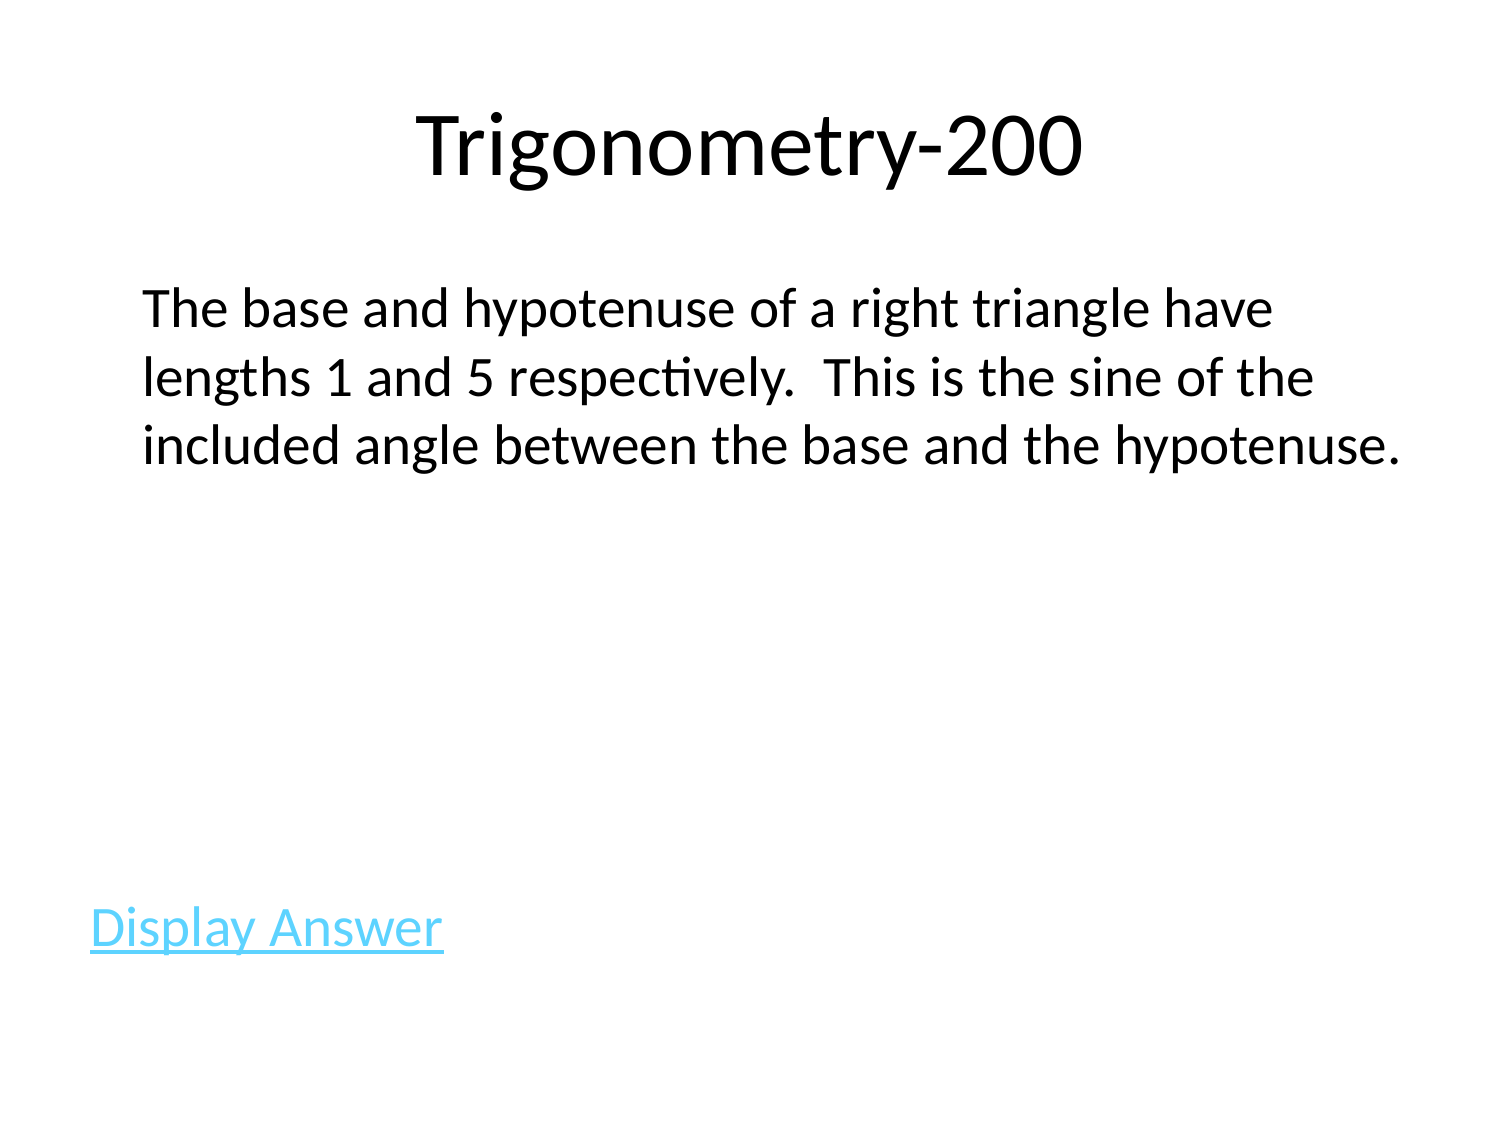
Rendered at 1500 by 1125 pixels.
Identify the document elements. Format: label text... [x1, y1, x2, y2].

list The base and hypotenuse of a right triangle have lengths 1 and 5 respectively. This is the sine of the included angle between the base and the hypotenuse. Display Answer [75, 262, 1425, 1005]
title Trigonometry-200 [75, 45, 1425, 233]
